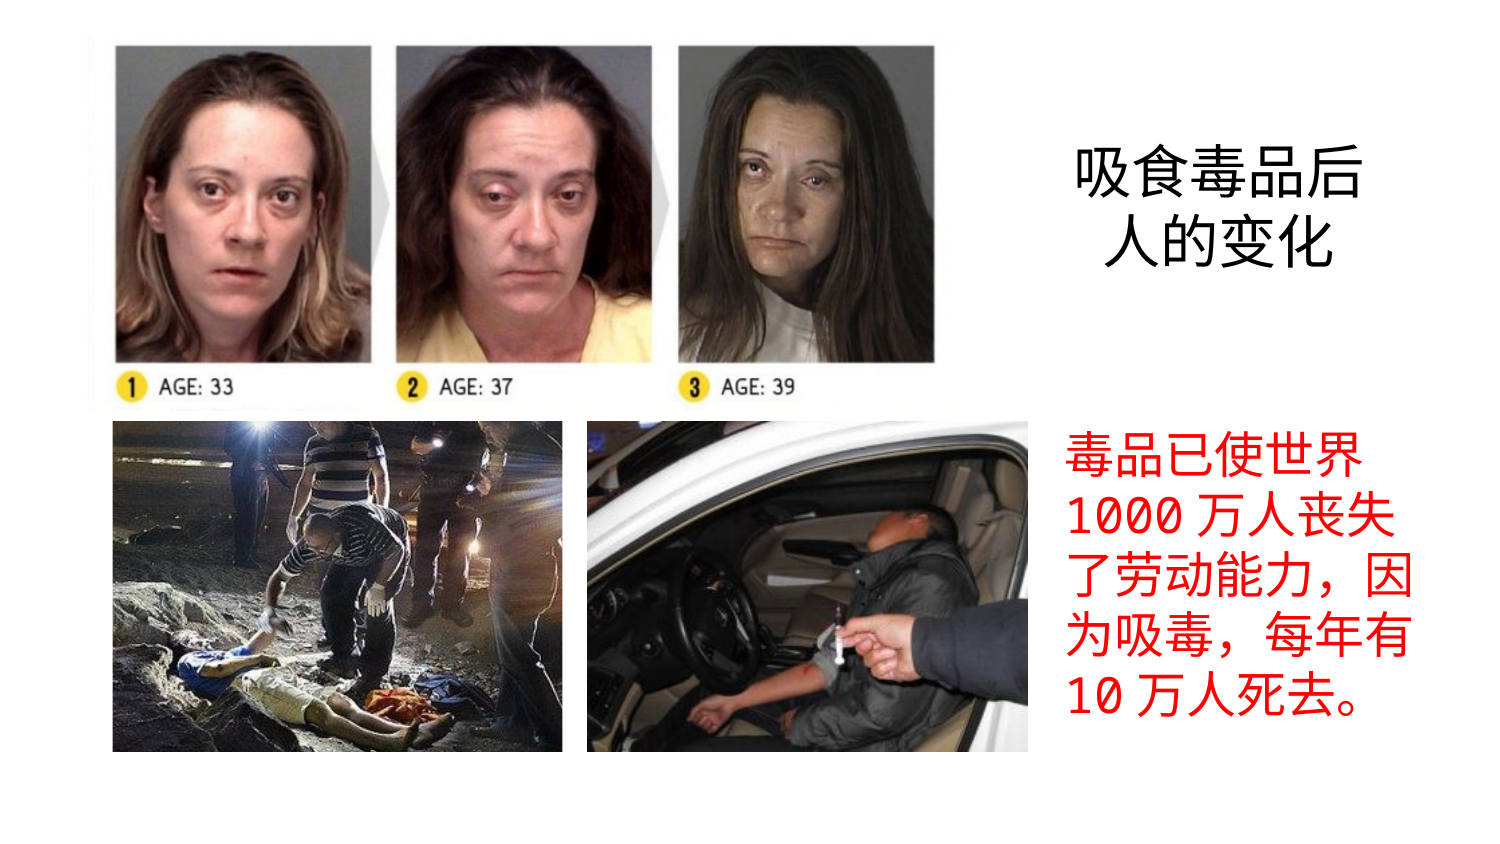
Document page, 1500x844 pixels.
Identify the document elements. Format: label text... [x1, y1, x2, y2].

text_box 吸食毒品后 人的变化 [1050, 127, 1388, 283]
picture [587, 421, 1028, 752]
picture [112, 421, 563, 752]
text_box 毒品已使世界1000万人丧失了劳动能力，因为吸毒，每年有10万人死去。 [1049, 416, 1438, 731]
picture [87, 34, 963, 411]
